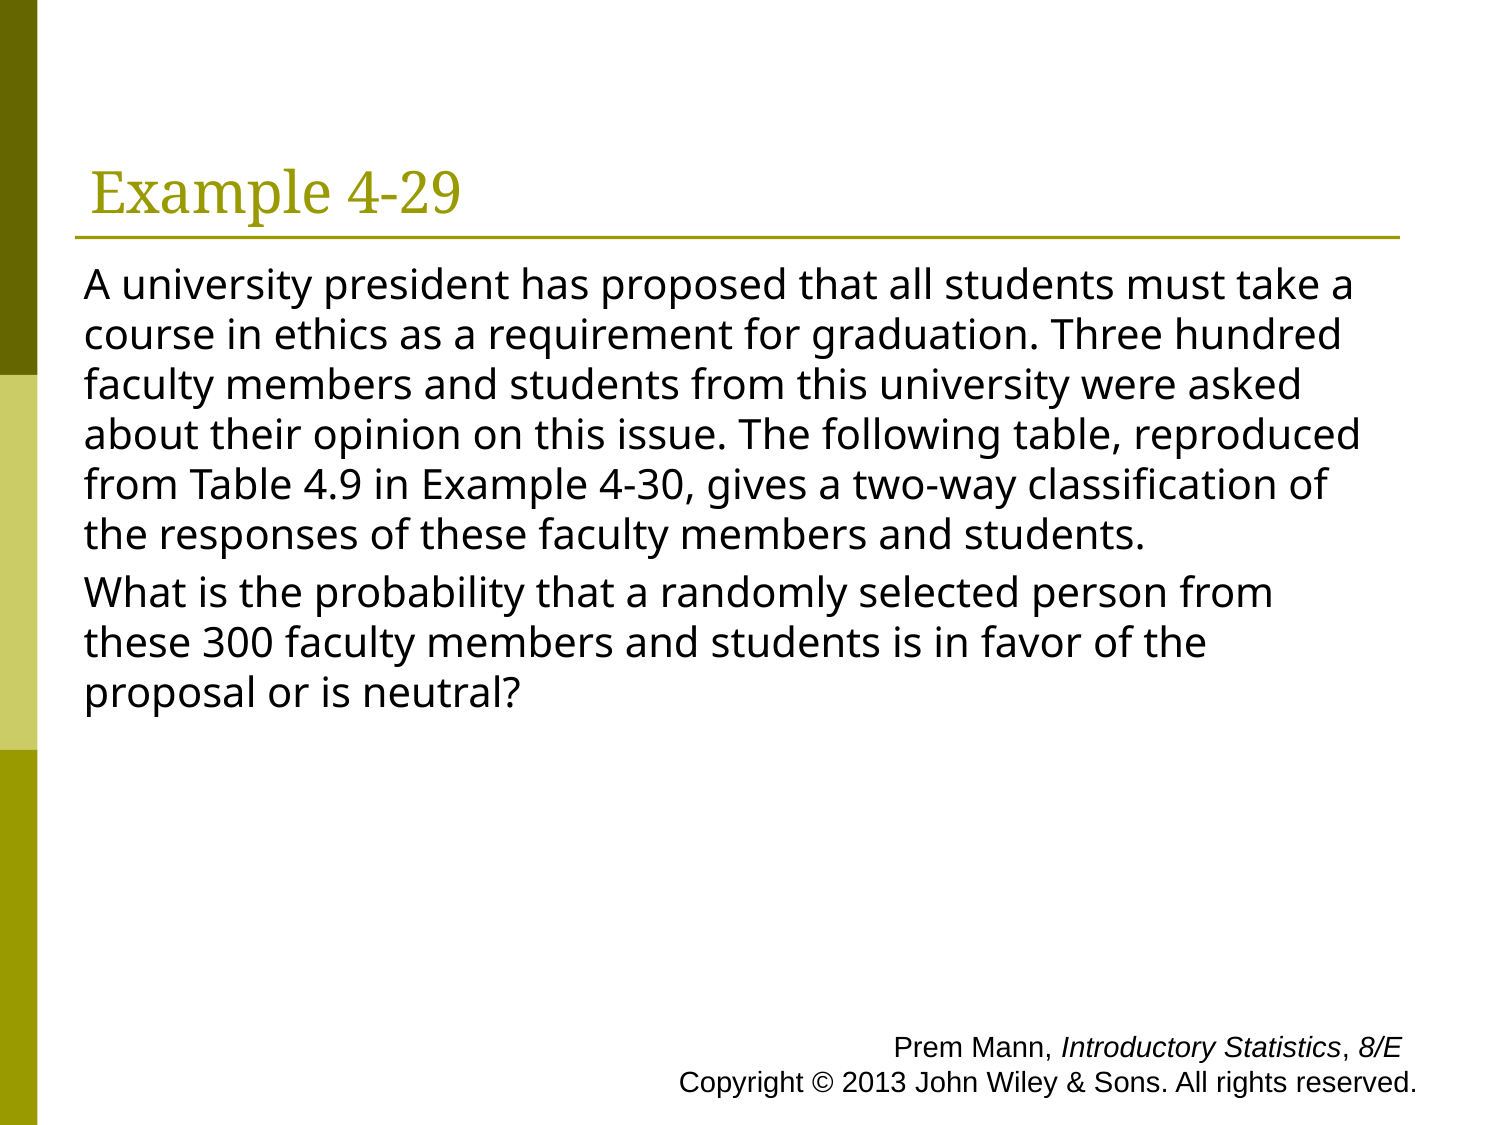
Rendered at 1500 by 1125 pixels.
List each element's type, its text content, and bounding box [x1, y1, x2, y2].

list A university president has proposed that all students must take a course in ethics as a requirement for graduation. Three hundred faculty members and students from this university were asked about their opinion on this issue. The following table, reproduced from Table 4.9 in Example 4-30, gives a two-way classification of the responses of these faculty members and students. What is the probability that a randomly selected person from these 300 faculty members and students is in favor of the proposal or is neutral? [12, 249, 1393, 1013]
text_box Prem Mann, Introductory Statistics, 8/E Copyright © 2013 John Wiley & Sons. All rights reserved. [664, 1020, 1449, 1106]
title Example 4-29 [75, 45, 1425, 233]
